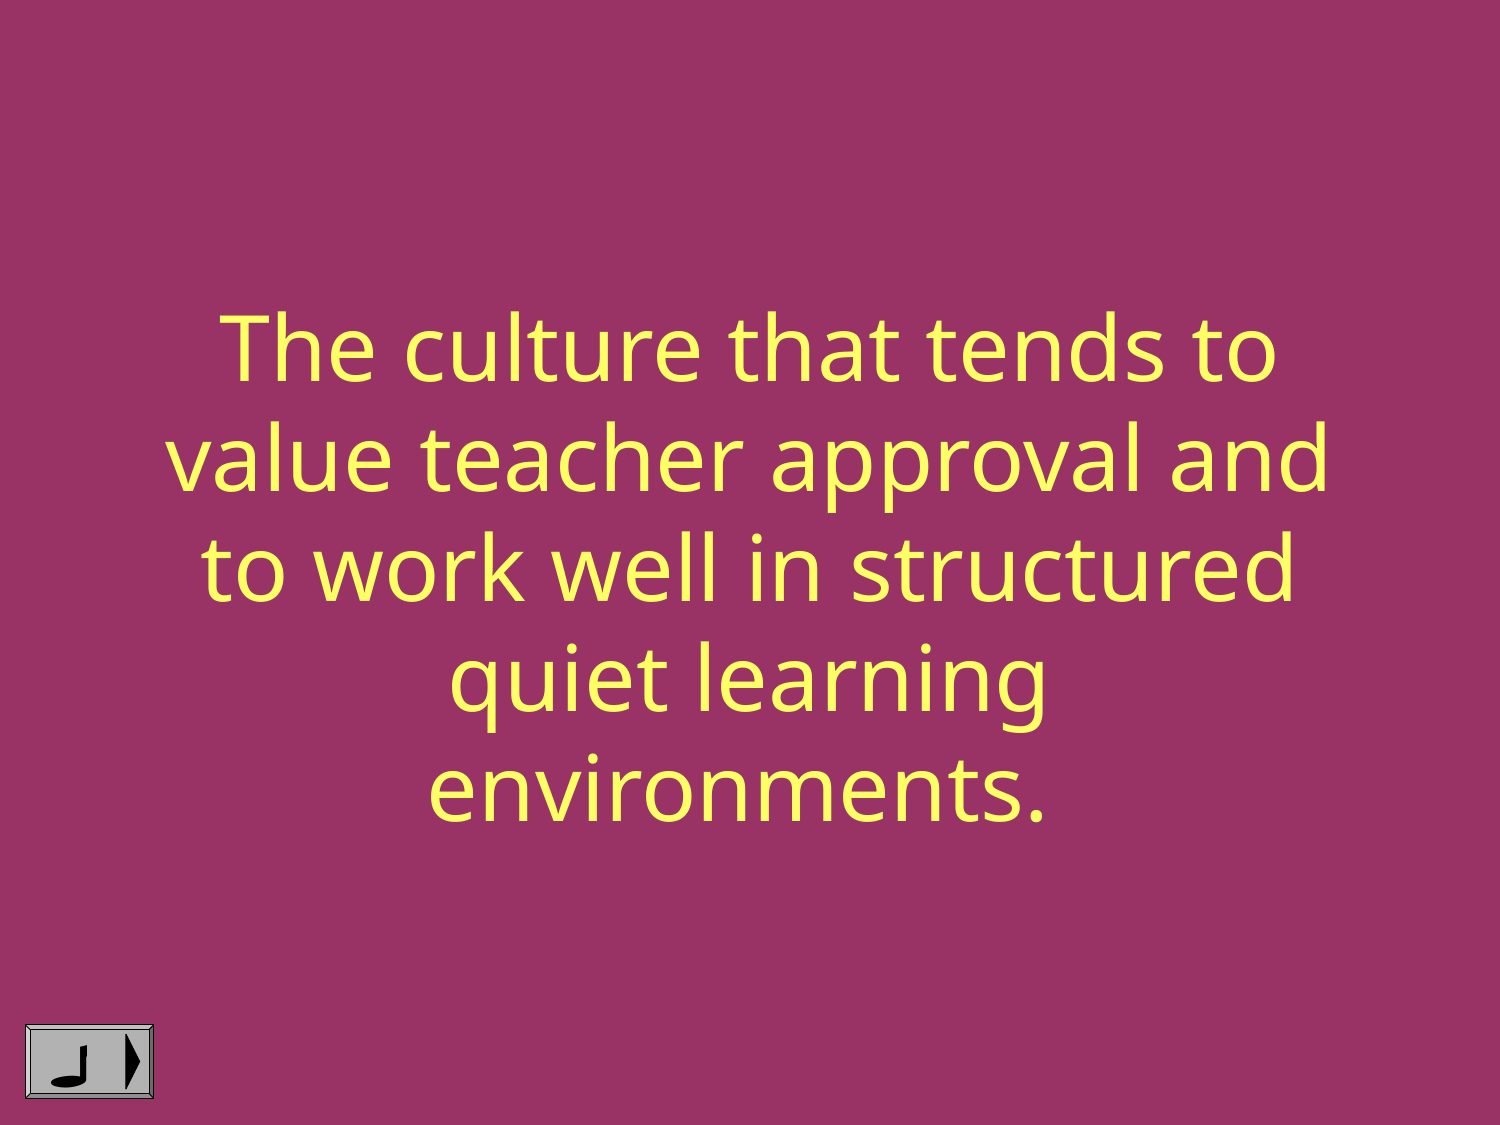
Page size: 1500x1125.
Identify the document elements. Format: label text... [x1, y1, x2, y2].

title The culture that tends to value teacher approval and to work well in structured quiet learning environments. [112, 99, 1388, 1031]
picture [24, 1024, 156, 1101]
